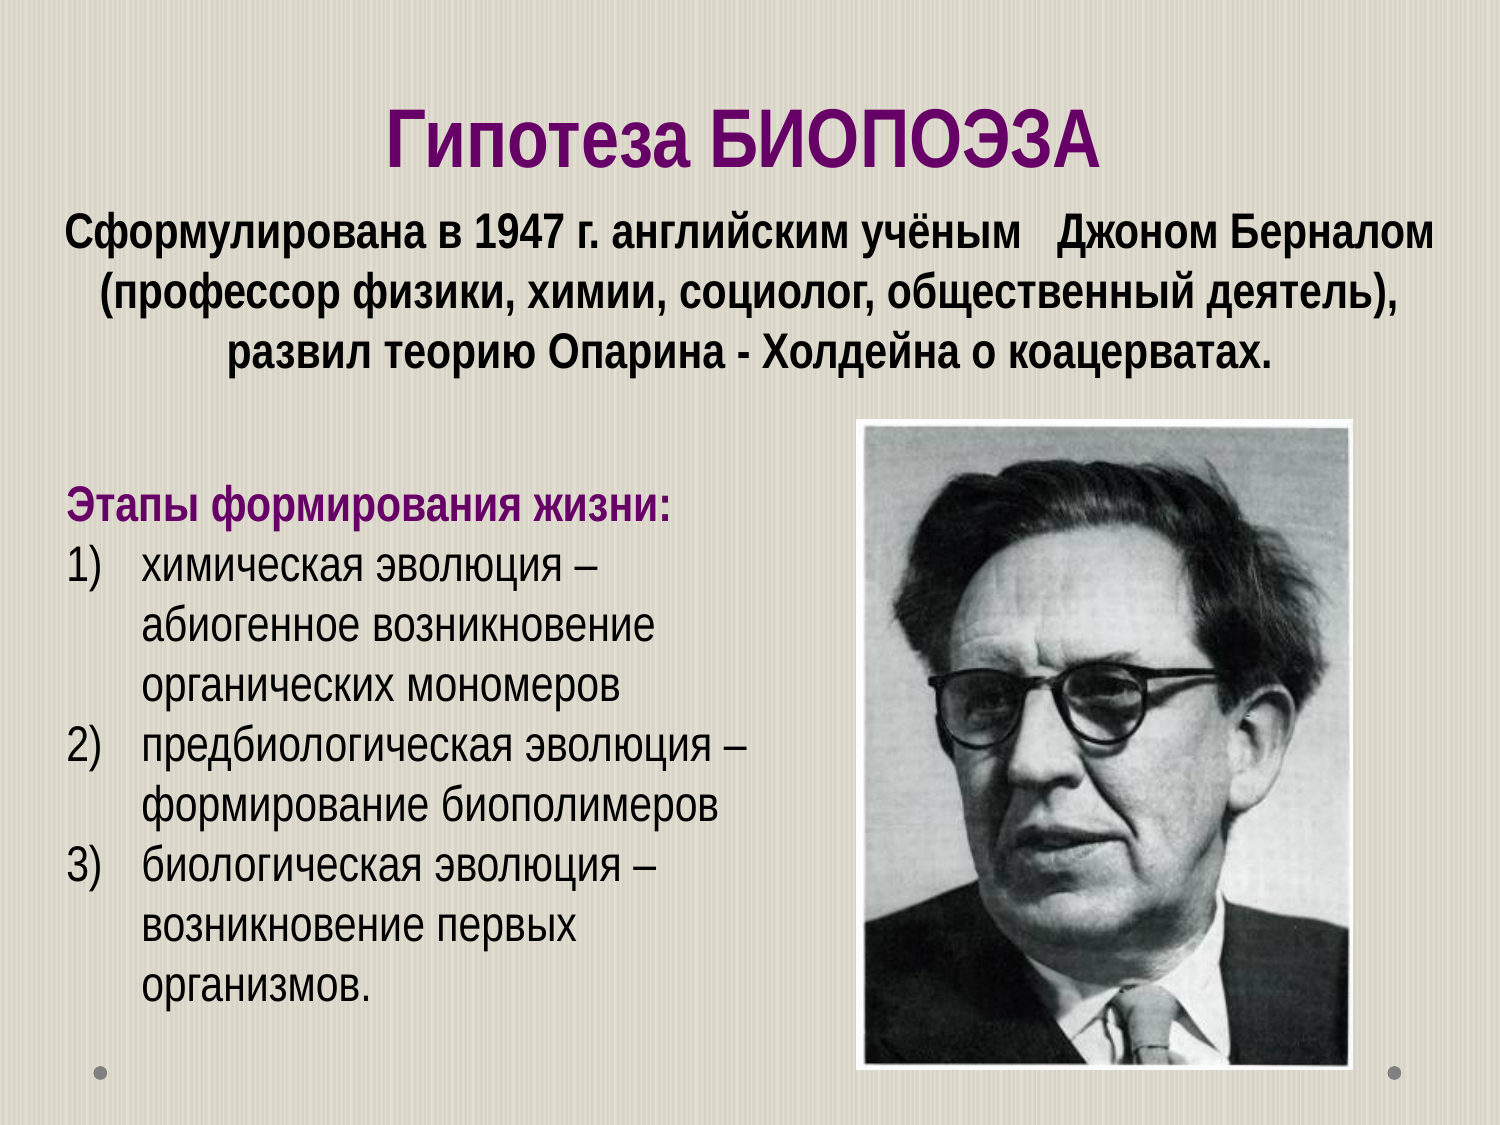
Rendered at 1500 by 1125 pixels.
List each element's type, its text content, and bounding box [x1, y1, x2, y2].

picture [855, 419, 1353, 1070]
text_box Сформулирована в 1947 г. английским учёным Джоном Берналом (профессор физики, химии, социолог, общественный деятель), развил теорию Опарина - Холдейна о коацерватах. [46, 191, 1454, 387]
text_box Гипотеза БИОПОЭЗА [236, 56, 1252, 191]
text_box Этапы формирования жизни: химическая эволюция – абиогенное возникновение органических мономеров предбиологическая эволюция – формирование биополимеров биологическая эволюция – возникновение первых организмов. [51, 464, 831, 1020]
